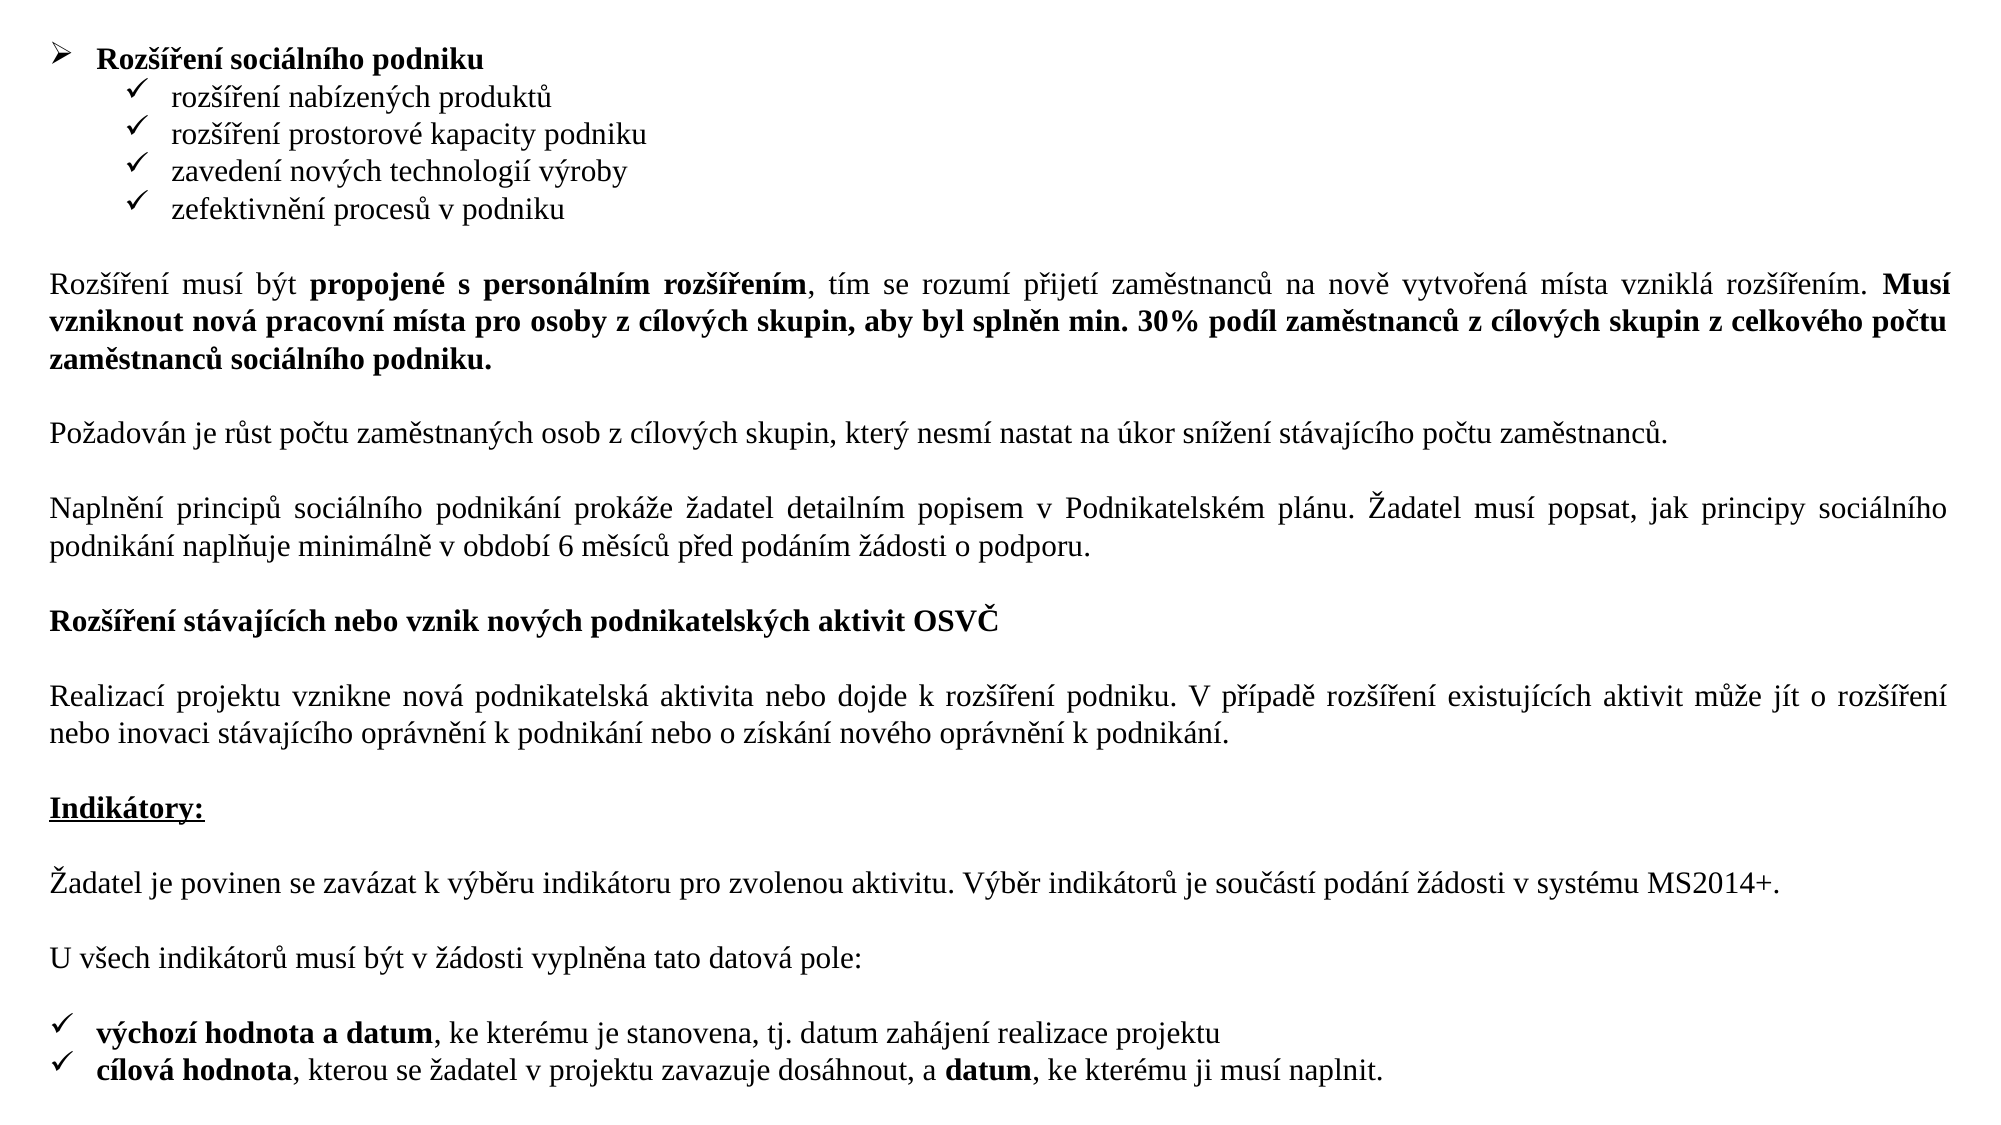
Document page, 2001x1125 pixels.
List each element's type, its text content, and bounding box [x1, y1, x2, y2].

text_box Rozšíření sociálního podniku rozšíření nabízených produktů rozšíření prostorové kapacity podniku zavedení nových technologií výroby zefektivnění procesů v podniku Rozšíření musí být propojené s personálním rozšířením, tím se rozumí přijetí zaměstnanců na nově vytvořená místa vzniklá rozšířením. Musí vzniknout nová pracovní místa pro osoby z cílových skupin, aby byl splněn min. 30% podíl zaměstnanců z cílových skupin z celkového počtu zaměstnanců sociálního podniku. Požadován je růst počtu zaměstnaných osob z cílových skupin, který nesmí nastat na úkor snížení stávajícího počtu zaměstnanců. Naplnění principů sociálního podnikání prokáže žadatel detailním popisem v Podnikatelském plánu. Žadatel musí popsat, jak principy sociálního podnikání naplňuje minimálně v období 6 měsíců před podáním žádosti o podporu. Rozšíření stávajících nebo vznik nových podnikatelských aktivit OSVČ Realizací projektu vznikne nová podnikatelská aktivita nebo dojde k rozšíření podniku. V případě rozšíření existujících aktivit může jít o rozšíření nebo inovaci stávajícího oprávnění k podnikání nebo o získání nového oprávnění k podnikání. Indikátory: Žadatel je povinen se zavázat k výběru indikátoru pro zvolenou aktivitu. Výběr indikátorů je součástí podání žádosti v systému MS2014+. U všech indikátorů musí být v žádosti vyplněna tato datová pole: výchozí hodnota a datum, ke kterému je stanovena, tj. datum zahájení realizace projektu cílová hodnota, kterou se žadatel v projektu zavazuje dosáhnout, a datum, ke kterému ji musí naplnit. [34, 30, 1966, 1094]
